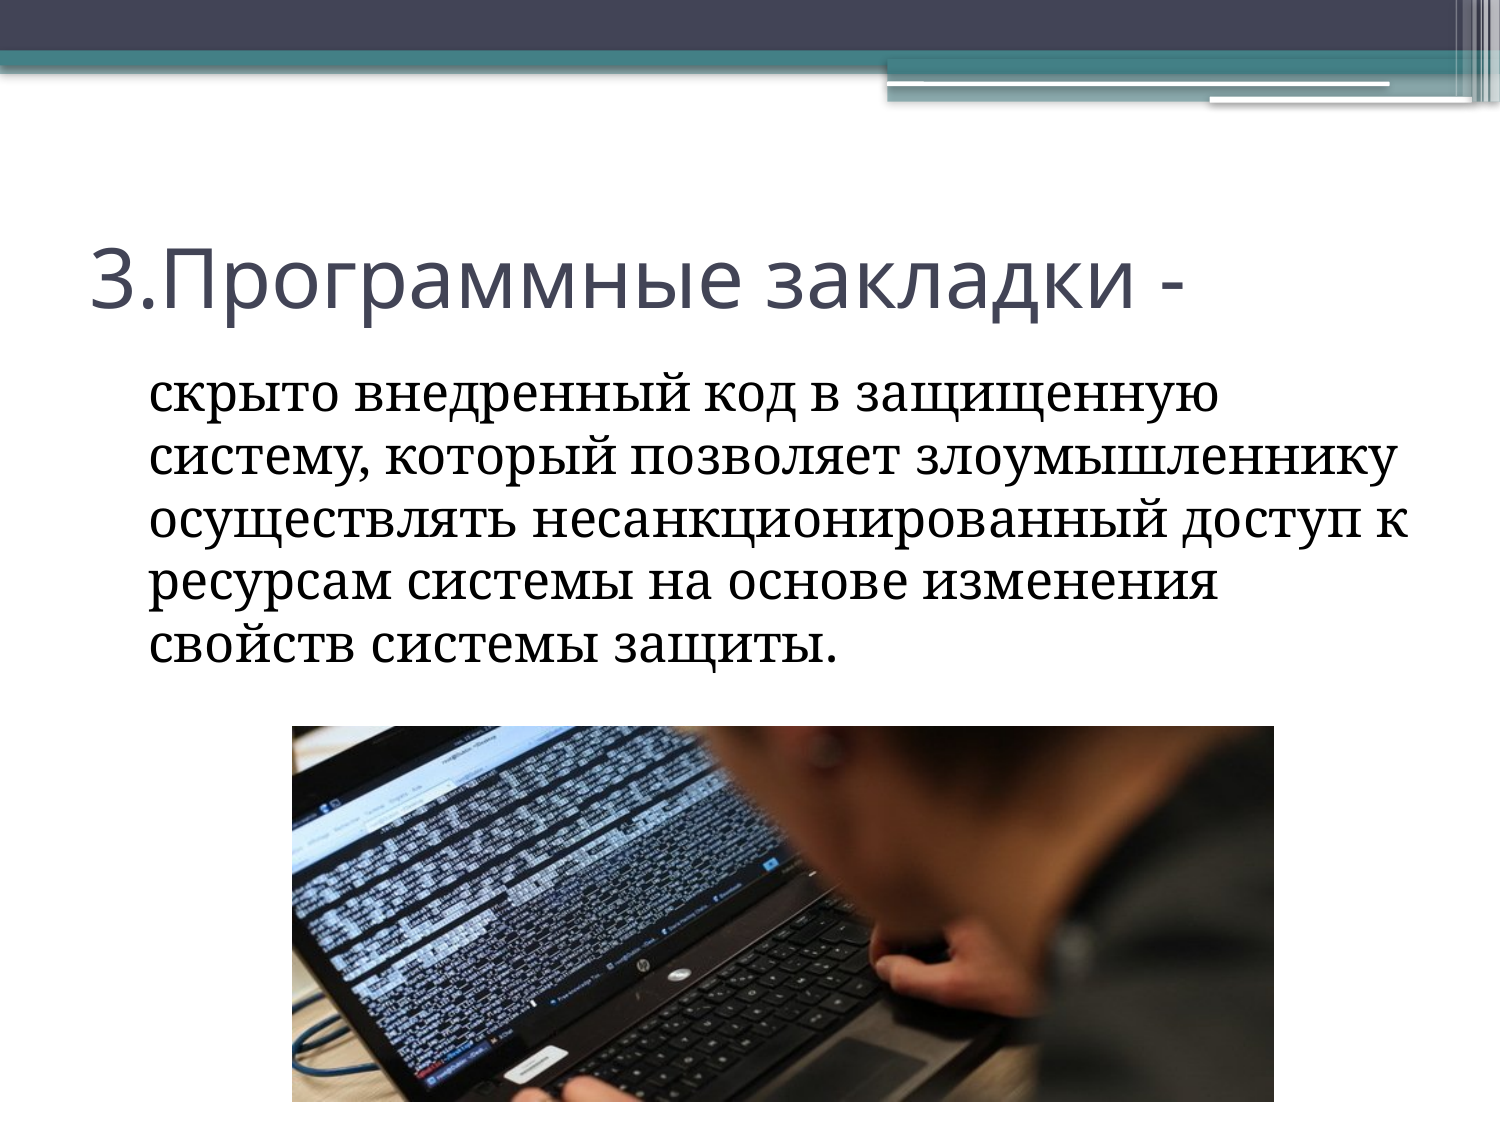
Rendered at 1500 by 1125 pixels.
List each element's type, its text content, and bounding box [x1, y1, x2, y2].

picture [292, 726, 1274, 1102]
title 3.Программные закладки - [75, 187, 1425, 351]
list скрыто внедренный код в защищенную систему, который позволяет злоумышленнику осуществлять несанкционированный доступ к ресурсам системы на основе изменения свойств системы защиты. [75, 351, 1425, 733]
